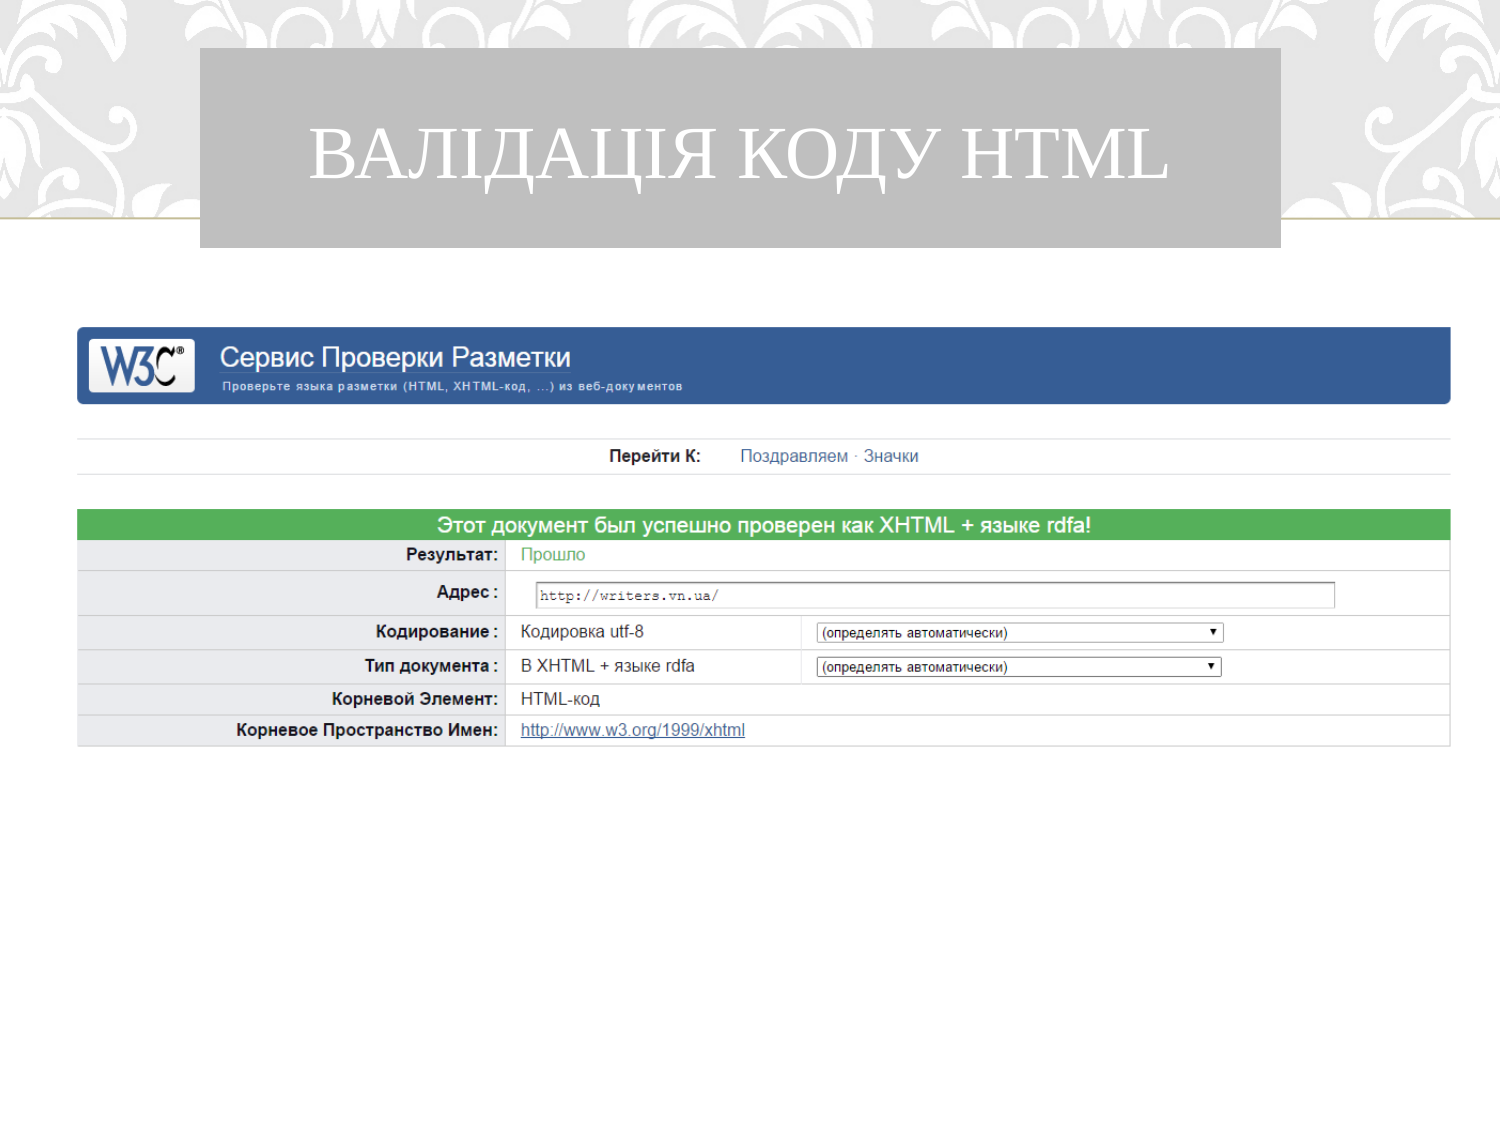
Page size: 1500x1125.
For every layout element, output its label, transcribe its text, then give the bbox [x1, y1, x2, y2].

title Валідація коду HTML [200, 48, 1281, 248]
picture [74, 326, 1452, 752]
